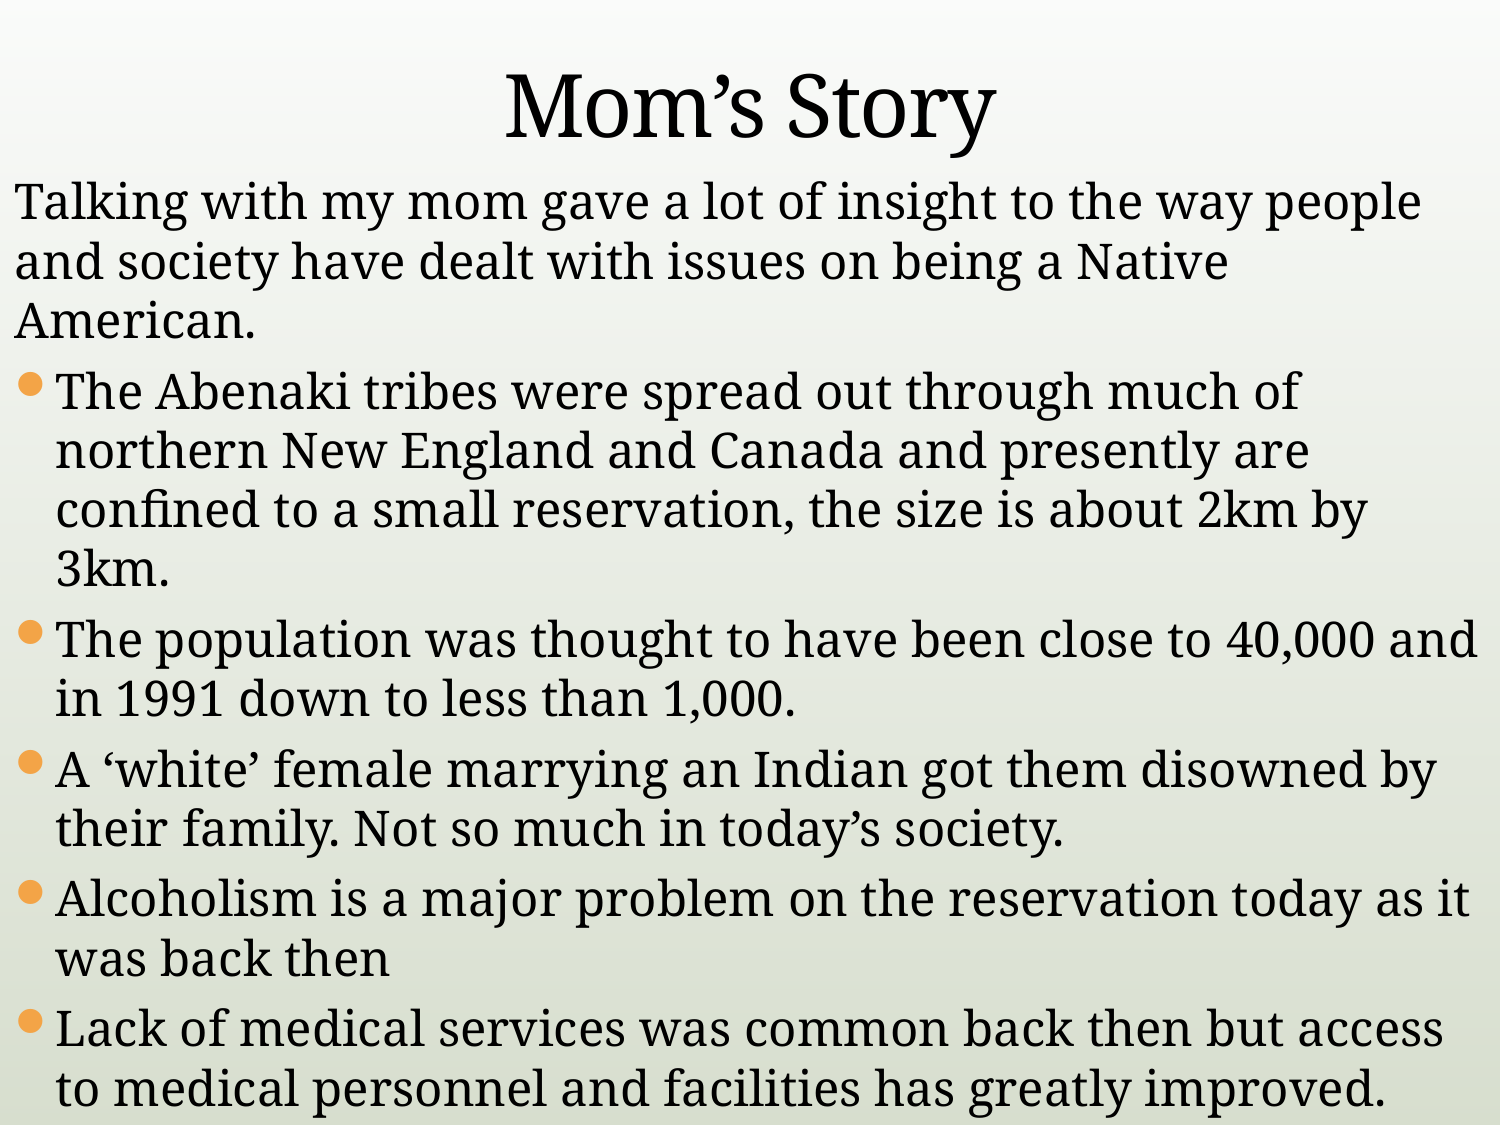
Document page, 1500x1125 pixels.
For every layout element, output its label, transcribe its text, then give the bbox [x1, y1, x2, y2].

title Mom’s Story [74, 24, 1425, 163]
list Talking with my mom gave a lot of insight to the way people and society have dealt with issues on being a Native American. The Abenaki tribes were spread out through much of northern New England and Canada and presently are confined to a small reservation, the size is about 2km by 3km. The population was thought to have been close to 40,000 and in 1991 down to less than 1,000. A ‘white’ female marrying an Indian got them disowned by their family. Not so much in today’s society. Alcoholism is a major problem on the reservation today as it was back then Lack of medical services was common back then but access to medical personnel and facilities has greatly improved. [0, 163, 1500, 1125]
